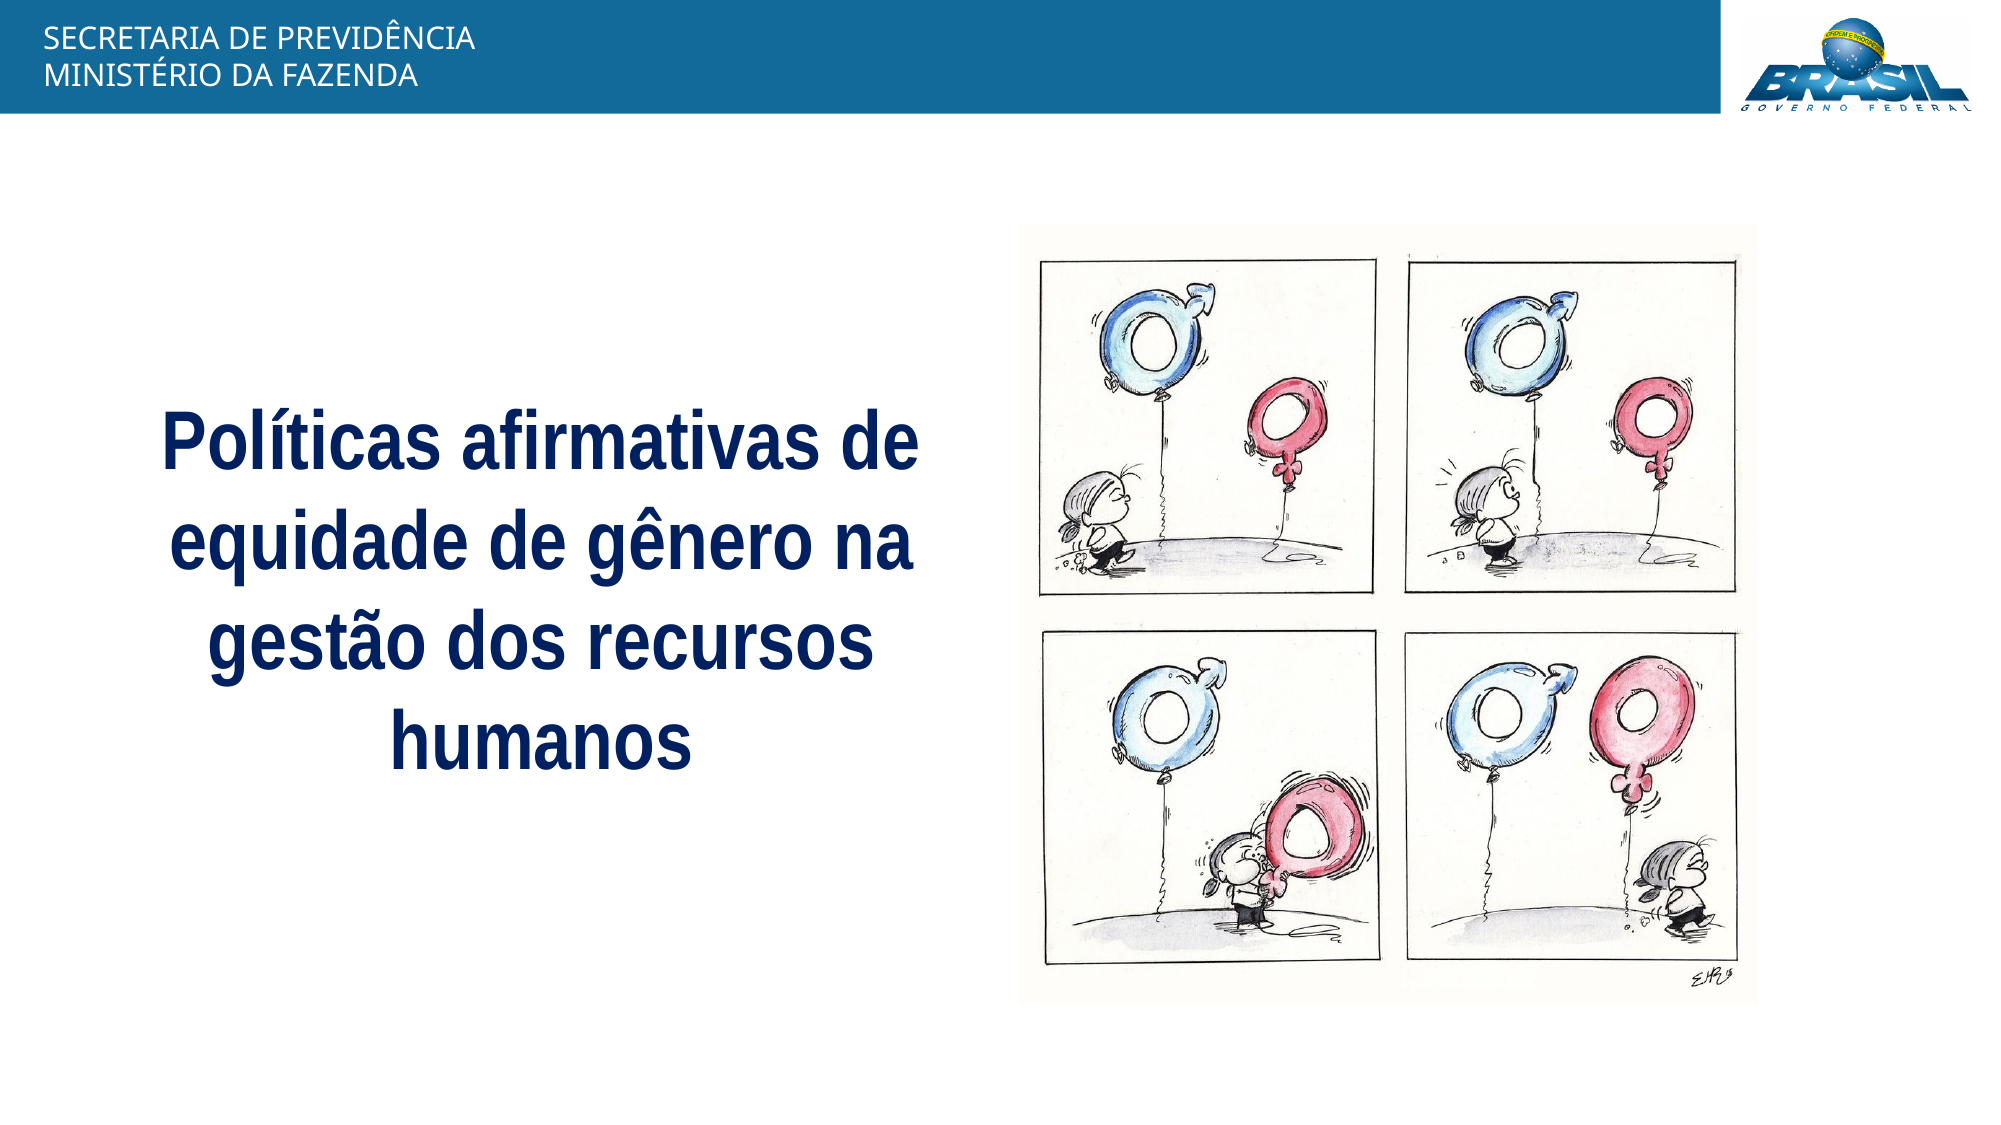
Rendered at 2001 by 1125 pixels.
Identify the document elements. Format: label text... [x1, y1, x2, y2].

text_box Políticas afirmativas de equidade de gênero na gestão dos recursos humanos [99, 262, 984, 1005]
picture [1741, 18, 1972, 111]
picture [1019, 223, 1758, 1006]
